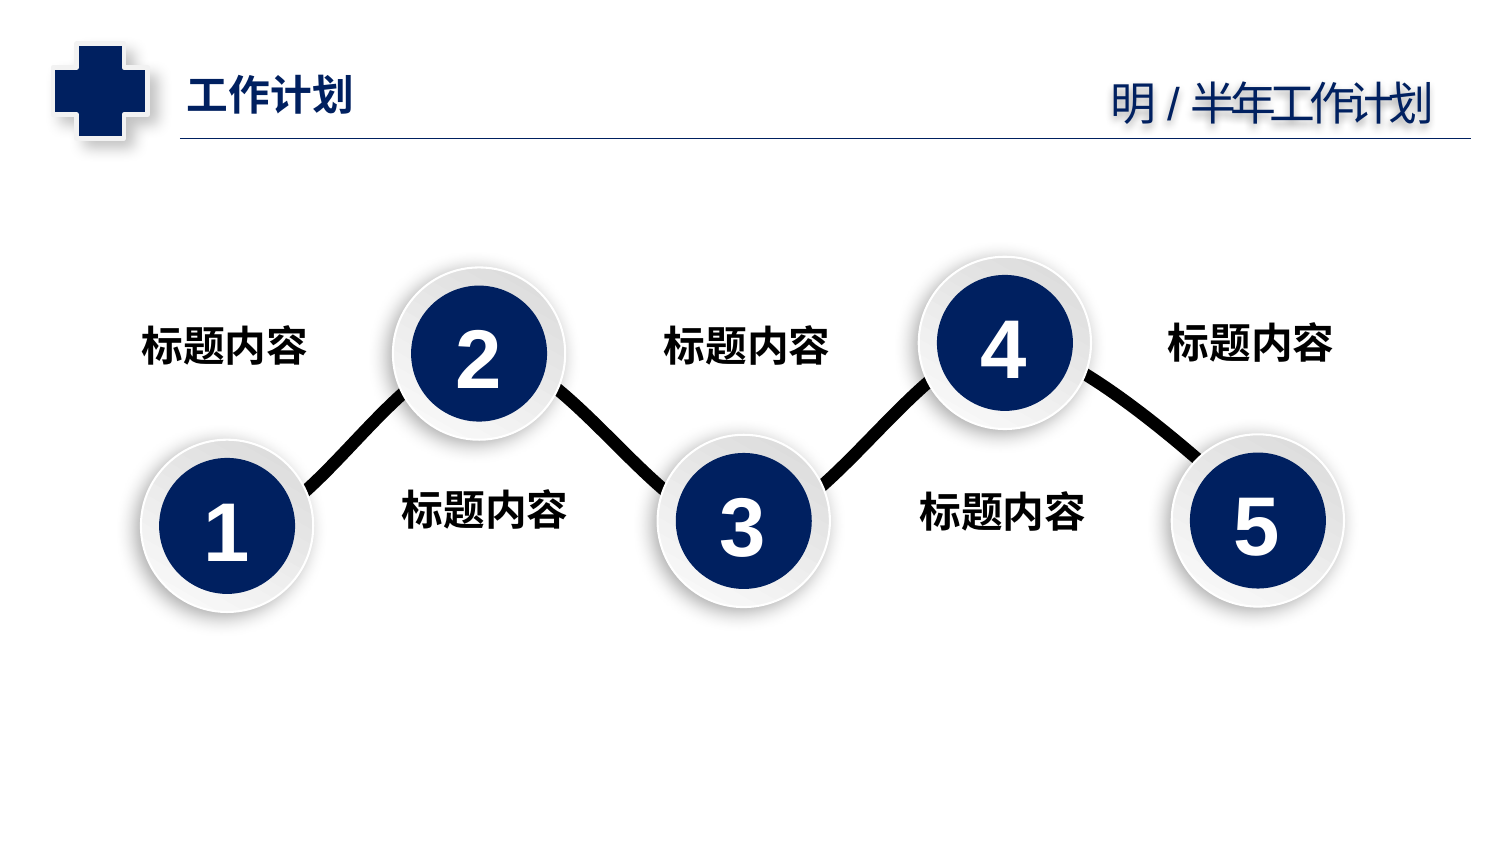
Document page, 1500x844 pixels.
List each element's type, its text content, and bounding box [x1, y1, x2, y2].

text_box 标题内容 [337, 476, 632, 542]
text_box 标题内容 [1104, 308, 1399, 374]
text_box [1171, 434, 1345, 607]
text_box 明/半年工作计划 [1095, 67, 1449, 138]
text_box [835, 380, 1169, 522]
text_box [392, 267, 566, 440]
text_box 标题内容 [600, 311, 894, 377]
text_box [318, 399, 651, 527]
text_box 工作计划 [171, 60, 369, 126]
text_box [140, 439, 314, 613]
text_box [657, 434, 831, 608]
text_box 标题内容 [78, 312, 372, 378]
text_box 标题内容 [856, 478, 1151, 544]
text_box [918, 256, 1092, 430]
